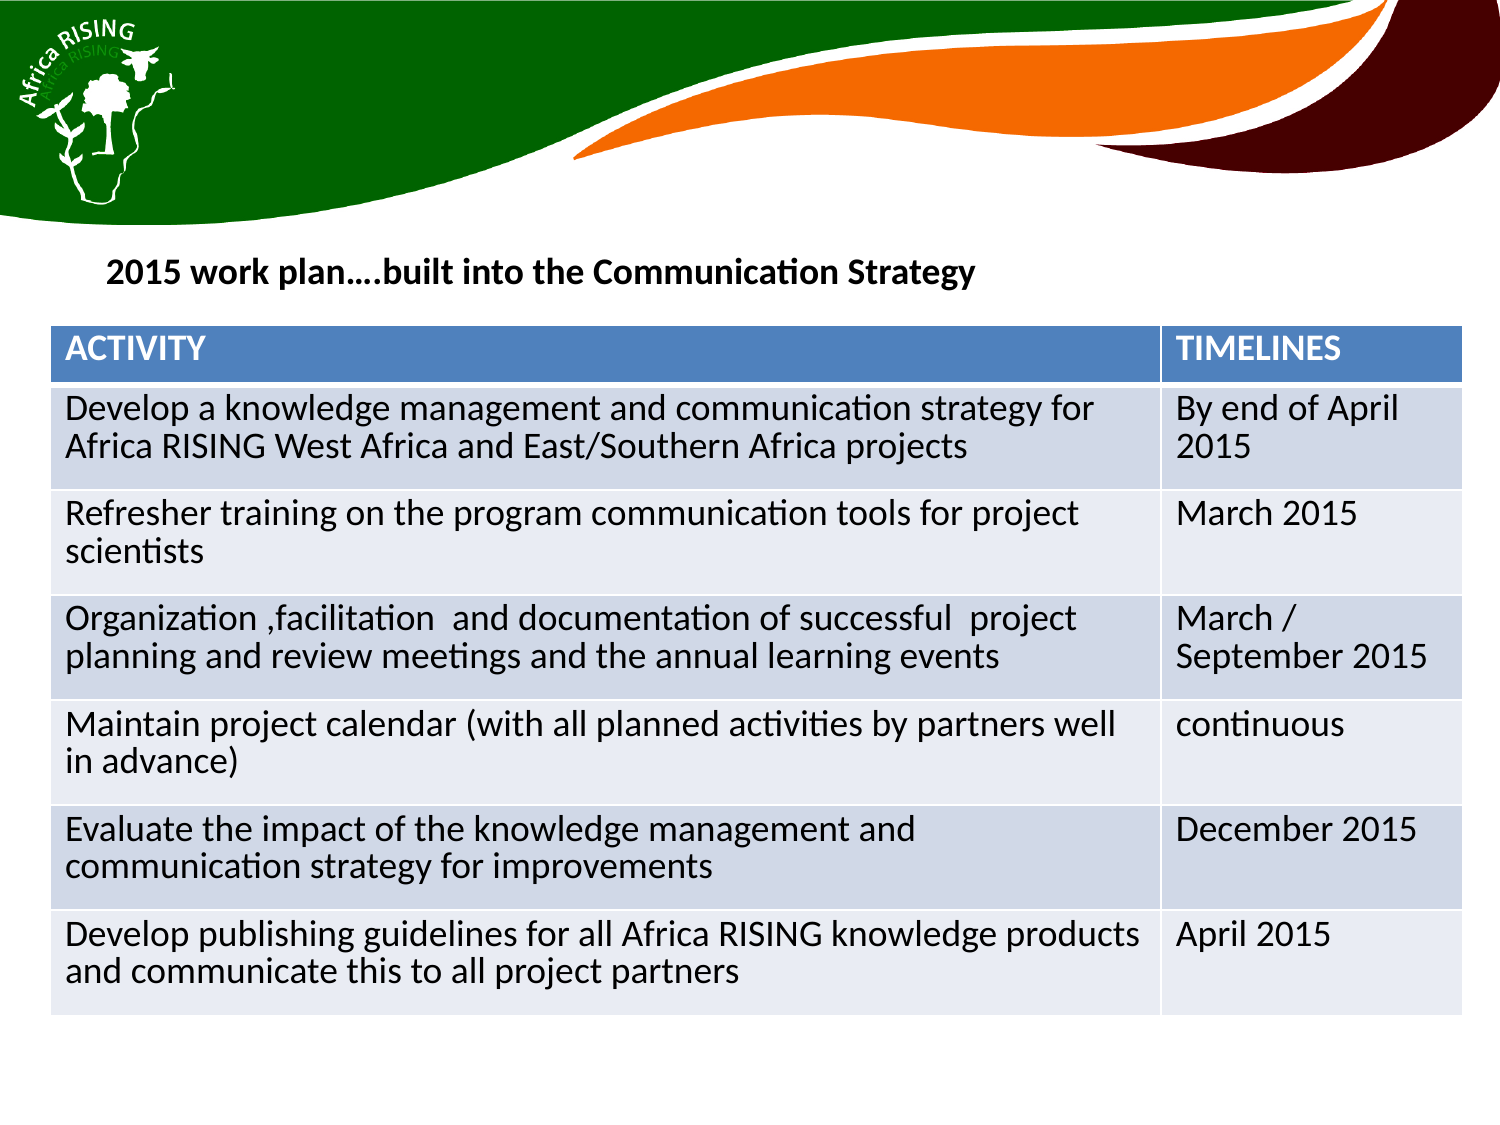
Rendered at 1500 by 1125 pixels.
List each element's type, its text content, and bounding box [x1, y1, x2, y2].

table_cell Develop a knowledge management and communication strategy for Africa RISING West Africa and East/Southern Africa projects [51, 388, 1160, 489]
table_cell Evaluate the impact of the knowledge management and communication strategy for improvements [51, 806, 1160, 909]
table_cell March / September 2015 [1162, 596, 1462, 699]
table_cell Refresher training on the program communication tools for project scientists [51, 491, 1160, 594]
text_box 2015 work plan….built into the Communication Strategy [91, 239, 992, 300]
picture [0, 0, 1500, 226]
table_cell Maintain project calendar (with all planned activities by partners well in advance) [51, 701, 1160, 804]
table_header TIMELINES [1162, 326, 1462, 382]
table_cell December 2015 [1162, 806, 1462, 909]
table_cell By end of April 2015 [1162, 388, 1462, 489]
table_cell April 2015 [1162, 911, 1462, 1015]
table_cell March 2015 [1162, 491, 1462, 594]
table_cell Organization ,facilitation and documentation of successful project planning and review meetings and the annual learning events [51, 596, 1160, 699]
table_header ACTIVITY [51, 326, 1160, 382]
table_cell continuous [1162, 701, 1462, 804]
table_cell Develop publishing guidelines for all Africa RISING knowledge products and communicate this to all project partners [51, 911, 1160, 1015]
